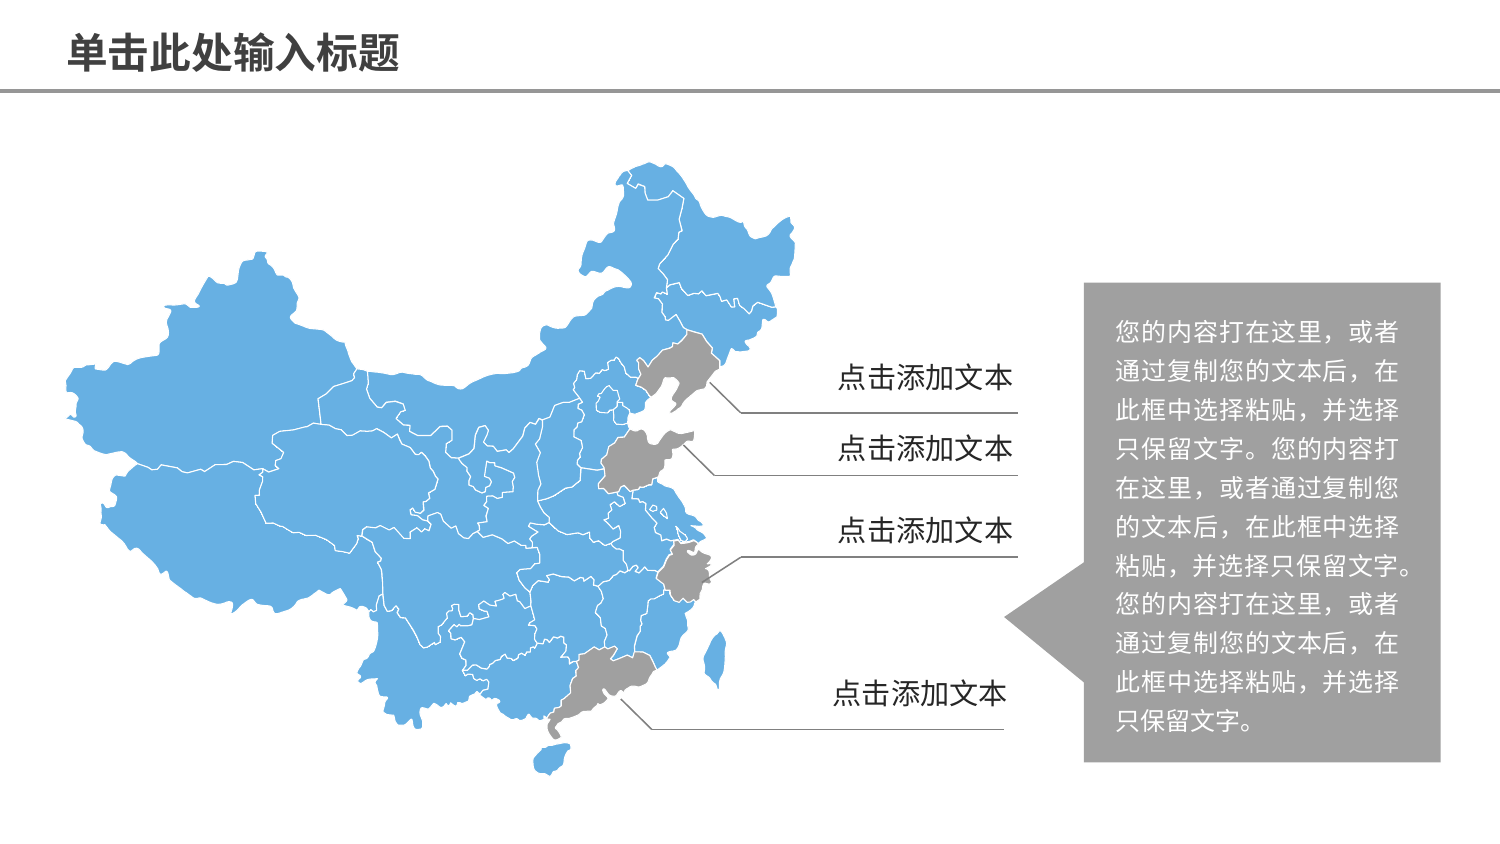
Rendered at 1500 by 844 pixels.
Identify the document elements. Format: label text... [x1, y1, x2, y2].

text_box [683, 444, 715, 476]
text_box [709, 382, 741, 414]
text_box 点击添加文本 [826, 424, 1025, 471]
text_box 点击添加文本 [821, 670, 1020, 717]
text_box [701, 557, 741, 583]
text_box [64, 161, 796, 777]
text_box [1002, 280, 1443, 765]
text_box 您的内容打在这里，或者通过复制您的文本后，在此框中选择粘贴，并选择只保留文字。您的内容打在这里，或者通过复制您的文本后，在此框中选择粘贴，并选择只保留文字。 您的内容打在这里，或者通过复制您的文本后，在此框中选择粘贴，并选择只保留文字。 [1104, 301, 1412, 742]
text_box 点击添加文本 [826, 506, 1025, 553]
text_box 点击添加文本 [826, 353, 1025, 400]
text_box 单击此处输入标题 [51, 9, 443, 85]
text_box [620, 698, 653, 730]
